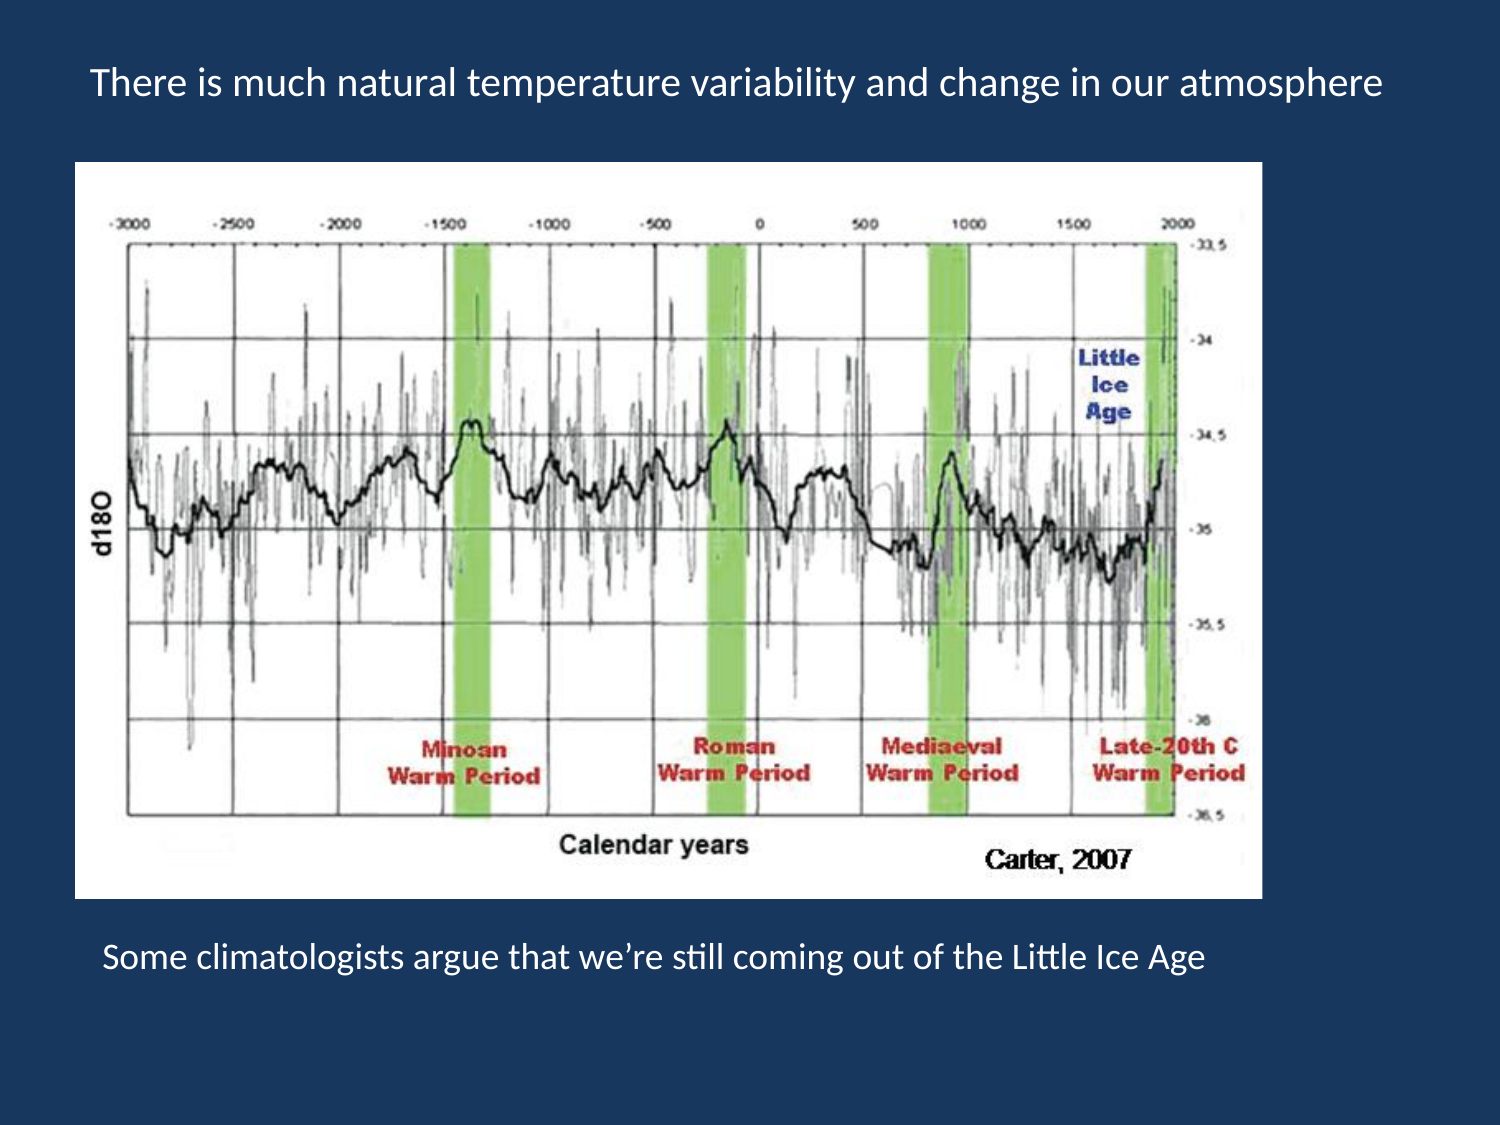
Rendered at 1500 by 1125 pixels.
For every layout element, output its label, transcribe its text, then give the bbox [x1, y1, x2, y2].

picture [74, 162, 1263, 899]
text_box There is much natural temperature variability and change in our atmosphere [74, 47, 1488, 113]
text_box Some climatologists argue that we’re still coming out of the Little Ice Age [87, 924, 1263, 985]
